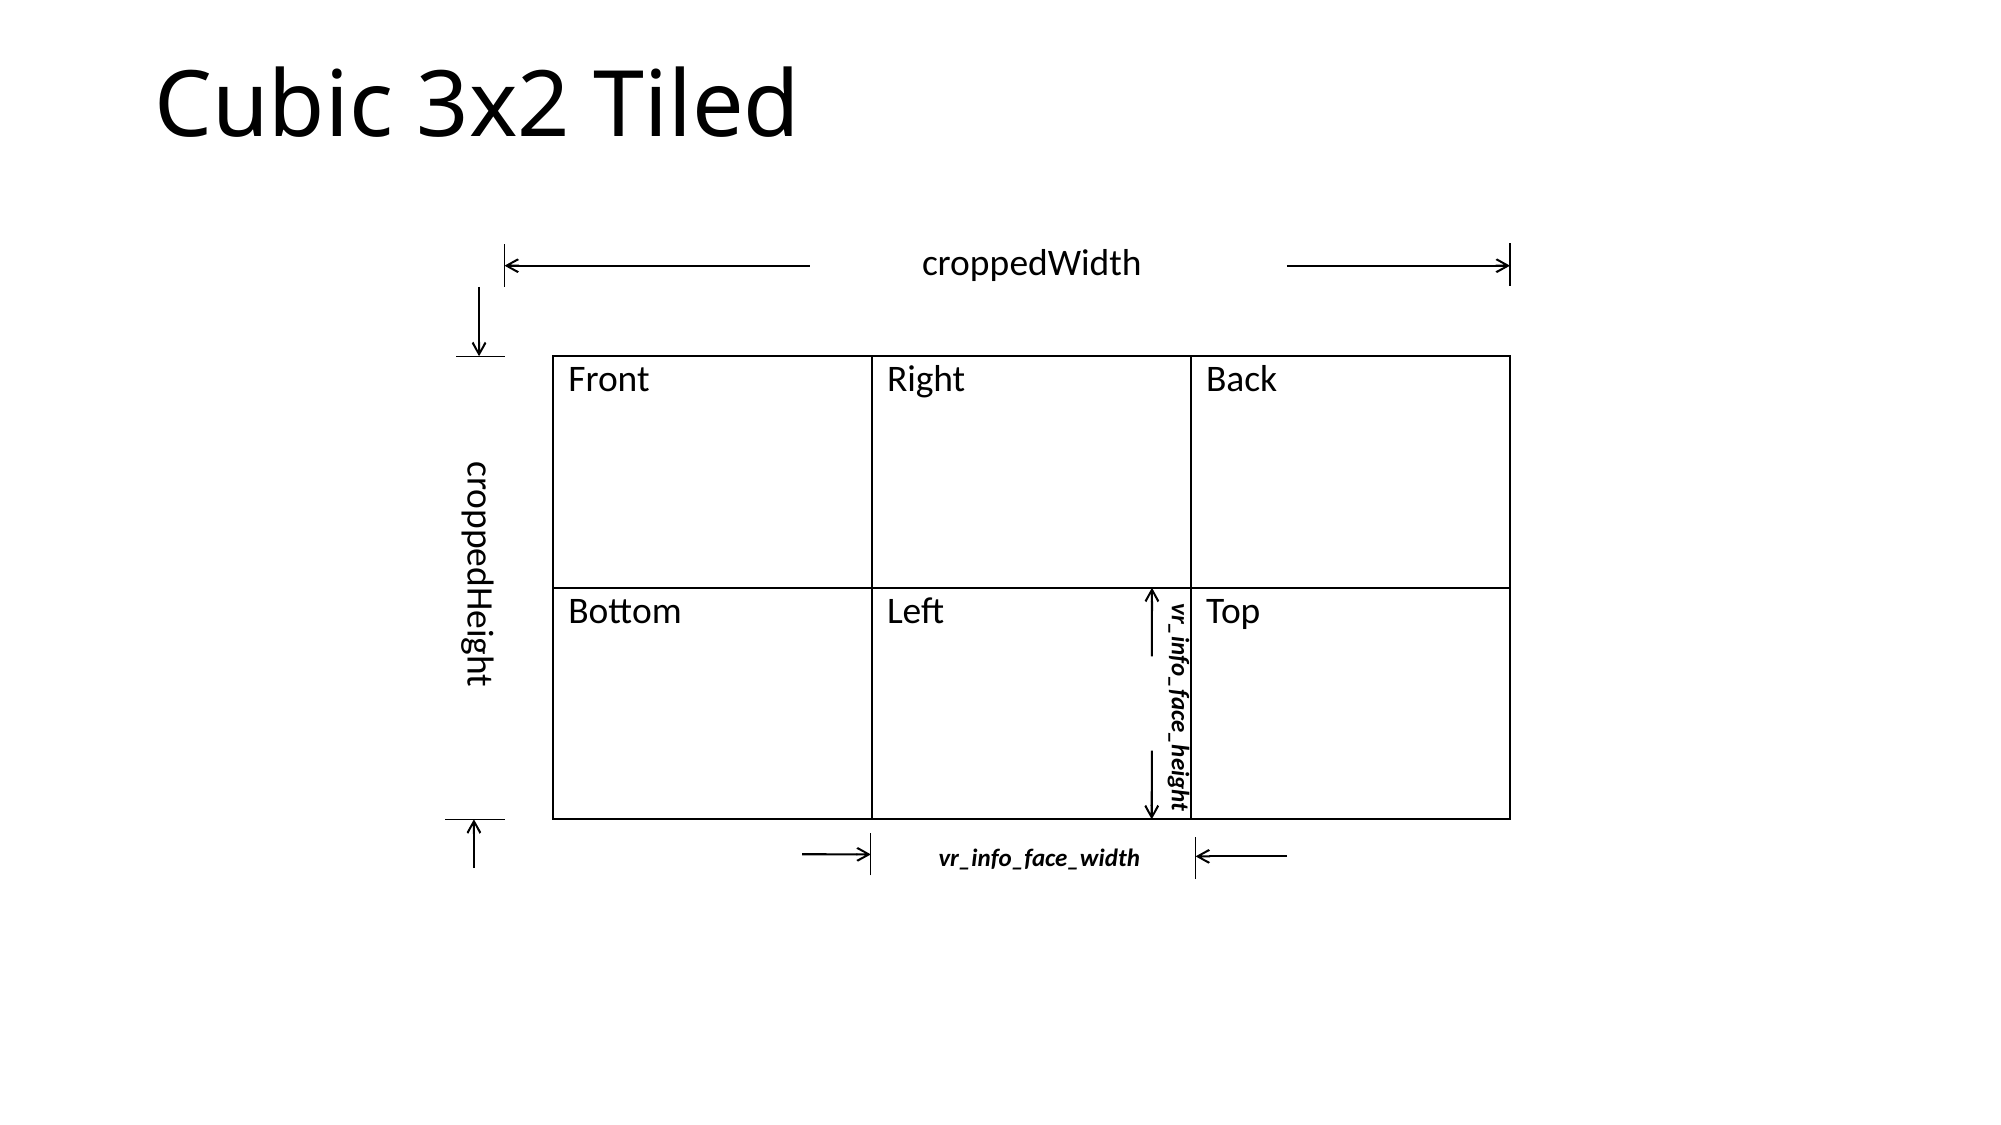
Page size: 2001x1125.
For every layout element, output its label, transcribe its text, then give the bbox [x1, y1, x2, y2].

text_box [445, 286, 513, 869]
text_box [1195, 836, 1287, 880]
title Cubic 3x2 Tiled [139, 0, 1865, 216]
table_header Back [1192, 357, 1509, 587]
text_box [504, 230, 1510, 291]
text_box vr_info_face_width [923, 833, 1195, 879]
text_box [1117, 600, 1187, 644]
table_header Right [873, 357, 1190, 587]
table_cell Left [873, 589, 1159, 818]
table_header Front [554, 357, 871, 587]
table_cell Bottom [554, 589, 871, 818]
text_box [802, 833, 871, 876]
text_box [1117, 763, 1187, 807]
table_cell Top [1205, 589, 1509, 818]
text_box vr_info_face_height [1159, 558, 1205, 858]
